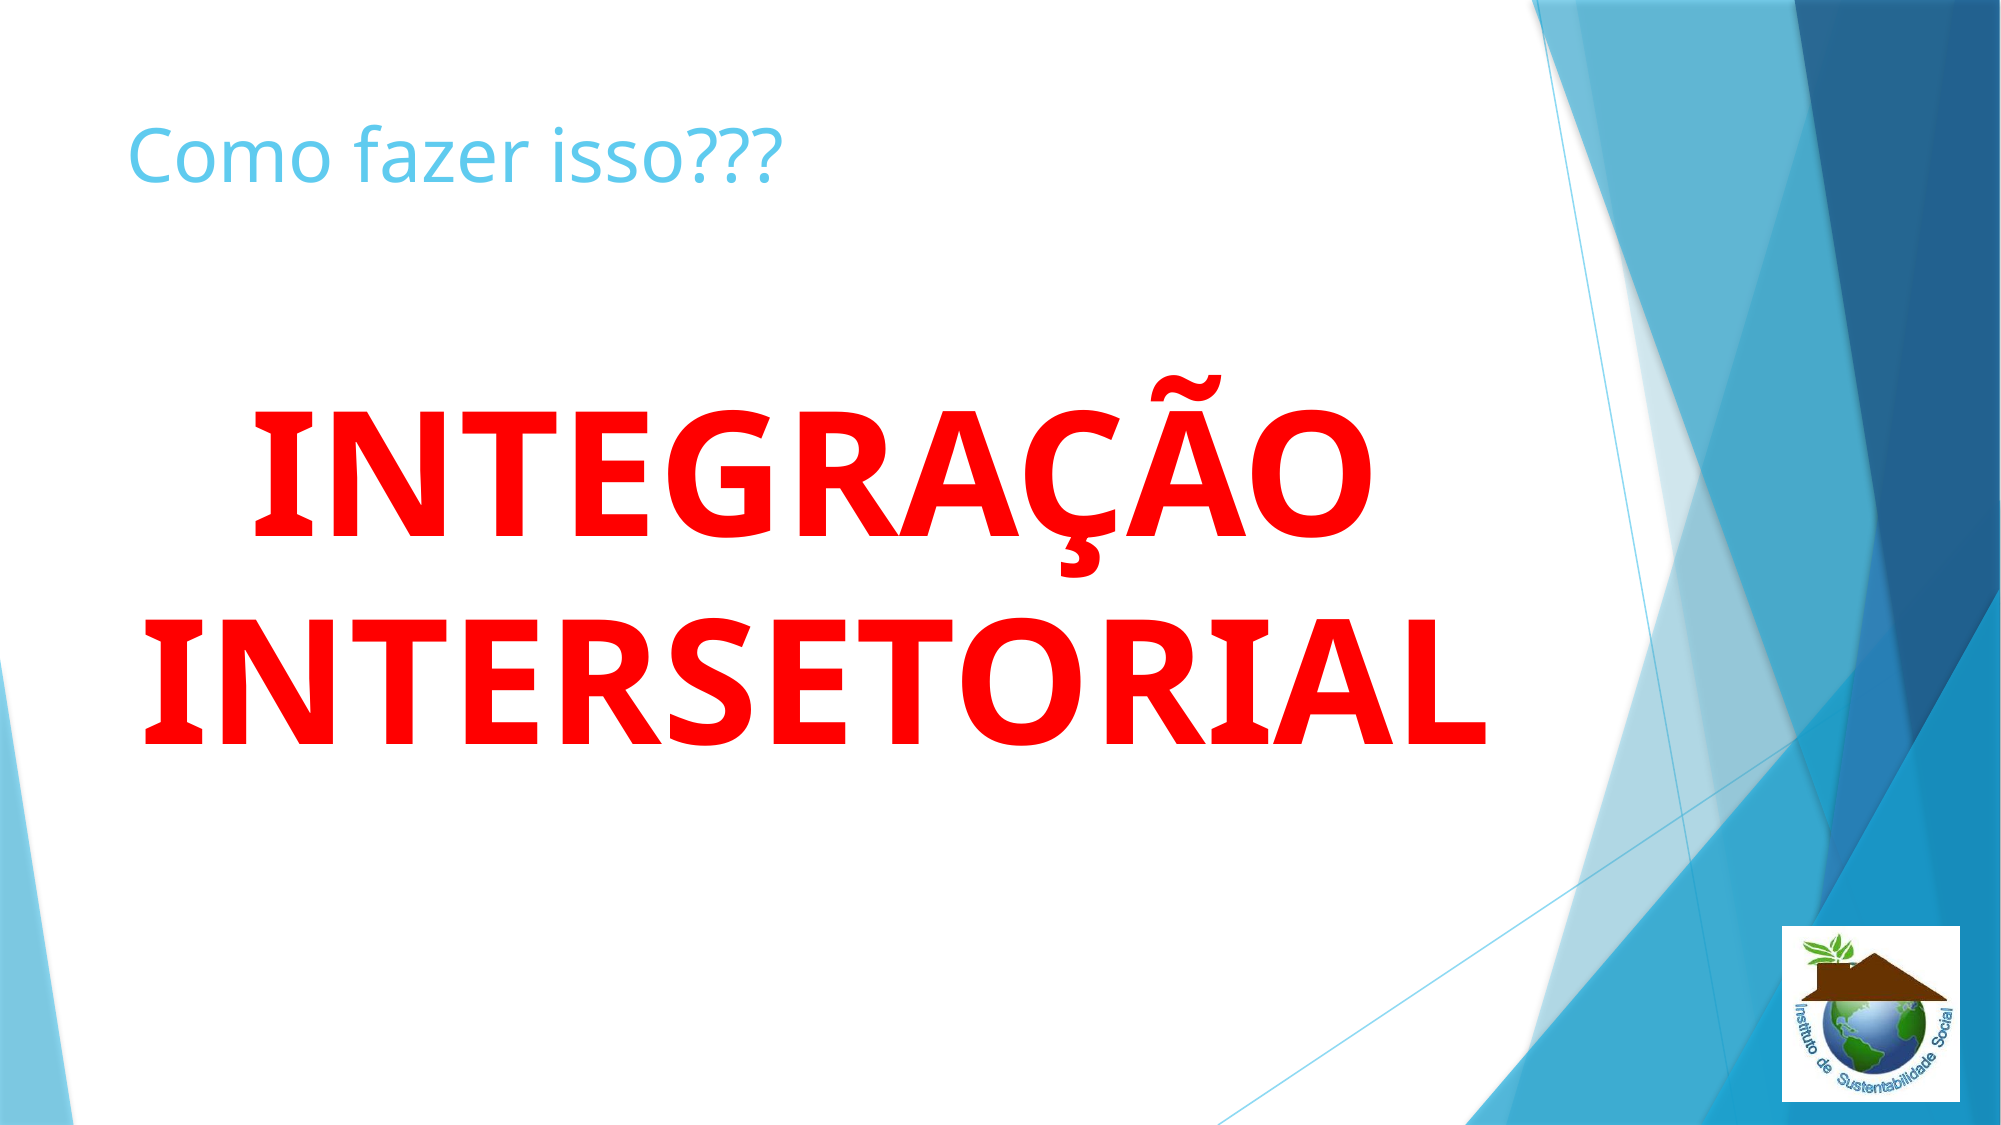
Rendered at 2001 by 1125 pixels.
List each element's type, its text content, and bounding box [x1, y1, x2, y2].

list INTEGRAÇÃO INTERSETORIAL [111, 354, 1522, 992]
picture [1782, 926, 1960, 1102]
title Como fazer isso??? [111, 99, 1522, 317]
